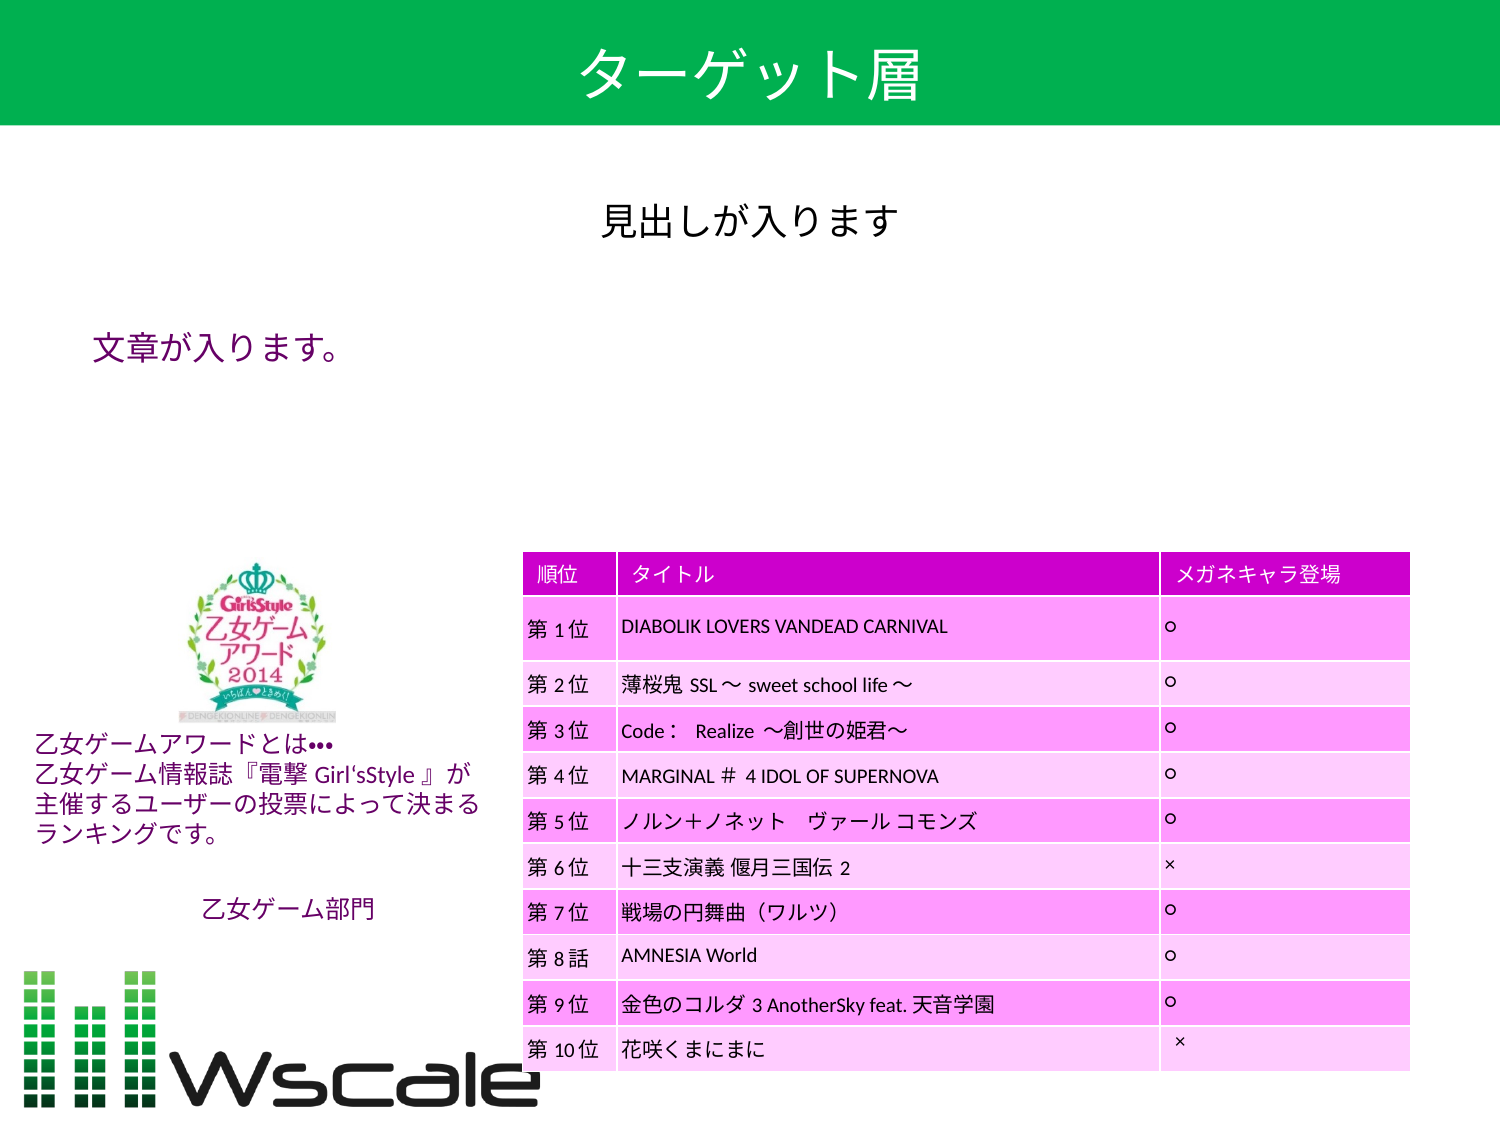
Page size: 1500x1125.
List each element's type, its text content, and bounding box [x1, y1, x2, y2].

picture [178, 557, 336, 724]
table_cell 十三支演義 偃月三国伝2 [618, 844, 1159, 888]
table_header メガネキャラ登場 [1161, 552, 1410, 595]
text_box 文章が入ります。 [78, 320, 1422, 528]
table_header 順位 [523, 552, 616, 595]
text_box 乙女ゲーム部門 [186, 886, 393, 931]
table_cell 第8話 [523, 935, 616, 979]
table_cell × [1161, 1027, 1410, 1071]
table_cell MARGINAL＃4 IDOL OF SUPERNOVA [618, 753, 1159, 797]
text_box 乙女ゲームアワードとは・・・ 乙女ゲーム情報誌『電撃Girl‘sStyle』が 主催するユーザーの投票によって決まる ランキングです。 [19, 721, 497, 857]
table_cell × [1161, 844, 1410, 888]
table_cell ○ [1161, 890, 1410, 934]
table_cell ○ [1161, 935, 1410, 979]
table_cell 第9位 [523, 981, 616, 1025]
table_cell ○ [1161, 597, 1410, 660]
table_cell Code：Realize ～創世の姫君～ [618, 707, 1159, 751]
table_cell 第10位 [523, 1027, 616, 1071]
table_cell 第5位 [523, 799, 616, 842]
text_box 見出しが入ります [585, 190, 915, 250]
table_header タイトル [618, 552, 1159, 595]
table_cell 第6位 [523, 844, 616, 888]
table_cell 第1位 [523, 597, 616, 660]
table_cell 第2位 [523, 662, 616, 705]
picture [0, 954, 561, 1125]
table_cell 金色のコルダ3 AnotherSky feat.天音学園 [618, 981, 1159, 1025]
table_cell ○ [1161, 981, 1410, 1025]
table_cell ○ [1161, 662, 1410, 705]
table_cell ノルン＋ノネット ヴァール コモンズ [618, 799, 1159, 842]
table_cell 第4位 [523, 753, 616, 797]
table_cell 戦場の円舞曲（ワルツ） [618, 890, 1159, 934]
table_cell ○ [1161, 799, 1410, 842]
table_cell 花咲くまにまに [618, 1027, 1159, 1071]
table_cell ○ [1161, 707, 1410, 751]
text_box ターゲット層 [74, 30, 1425, 117]
table_cell 第3位 [523, 707, 616, 751]
table_cell 第7位 [523, 890, 616, 934]
table_cell DIABOLIK LOVERS VANDEAD CARNIVAL [618, 597, 1159, 660]
table_cell ○ [1161, 753, 1410, 797]
table_cell AMNESIA World [618, 935, 1159, 979]
table_cell 薄桜鬼SSL～sweet school life～ [618, 662, 1159, 705]
